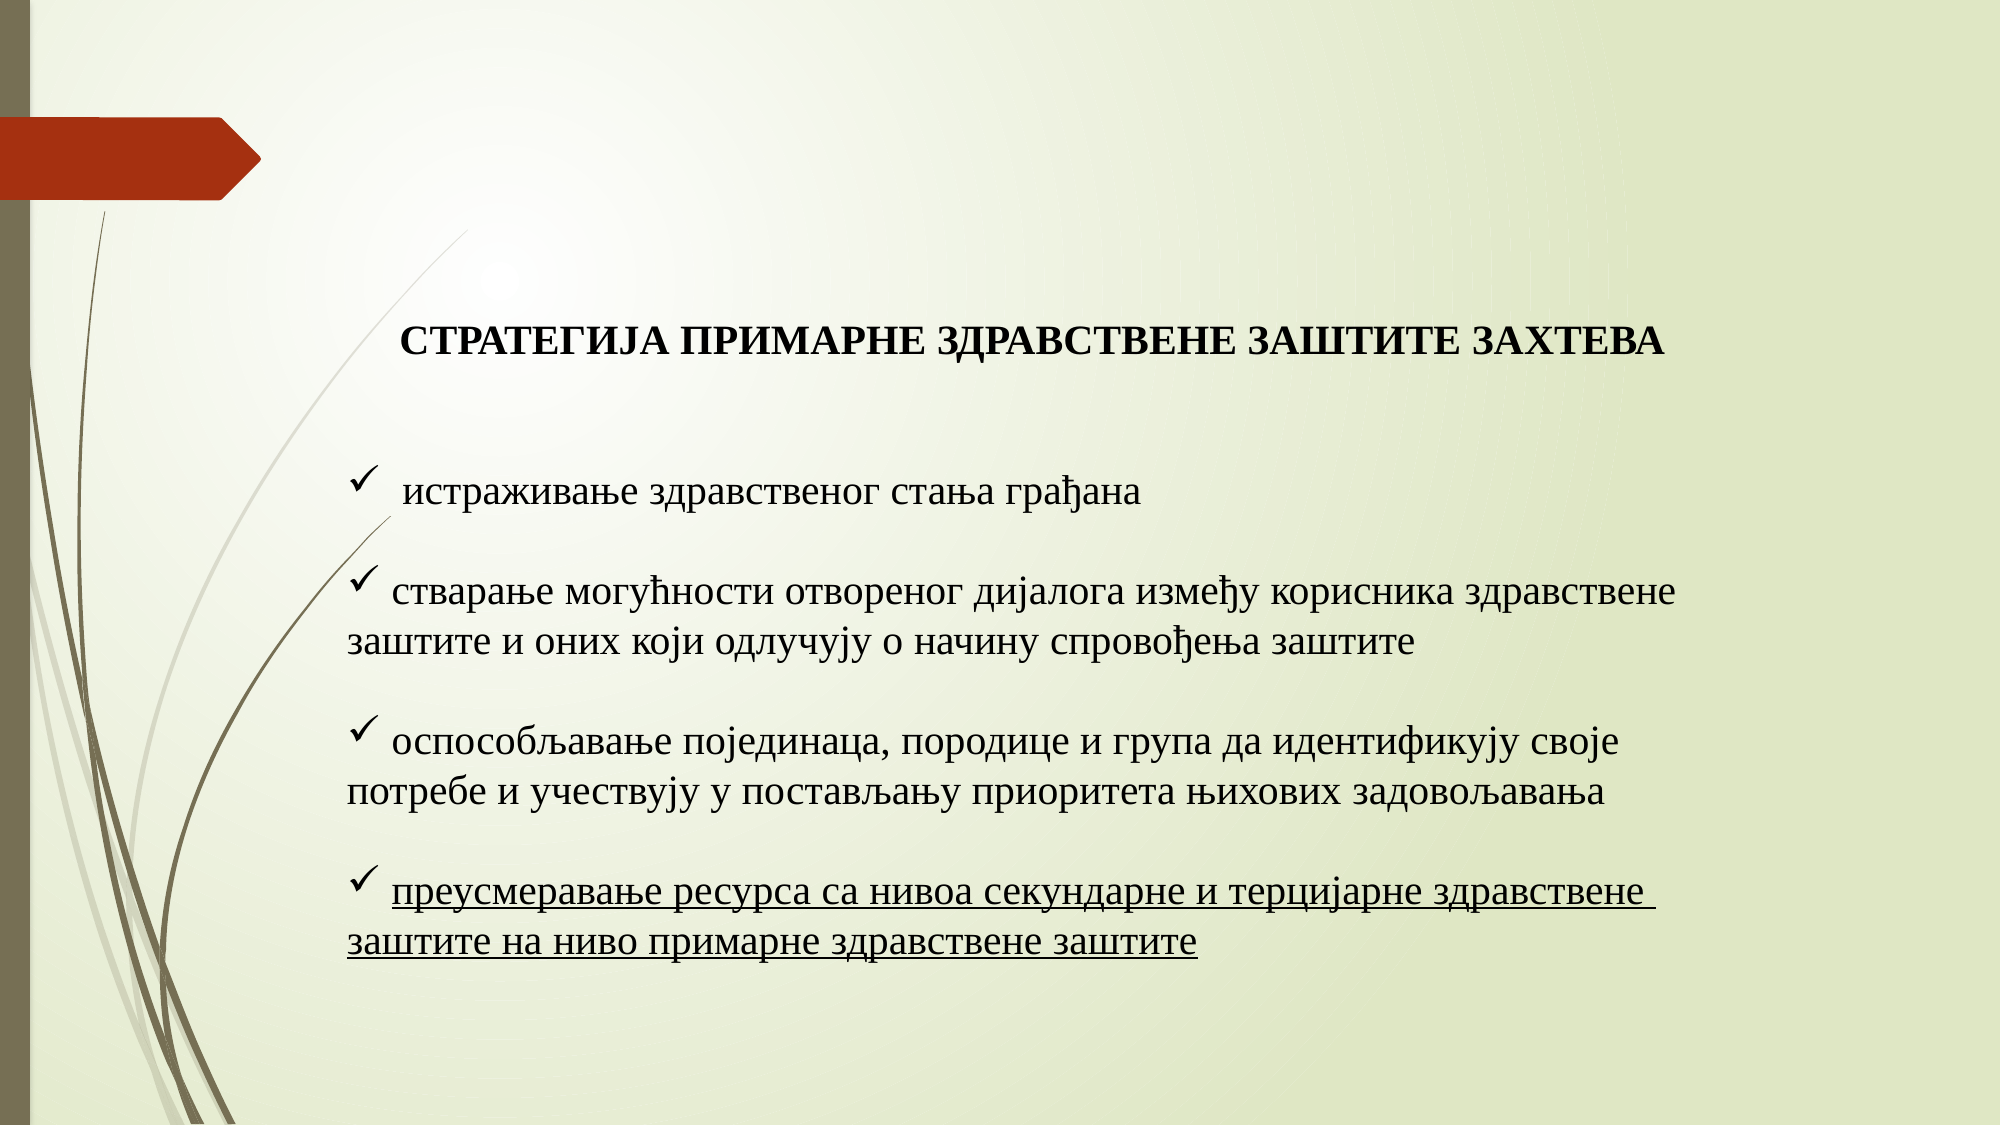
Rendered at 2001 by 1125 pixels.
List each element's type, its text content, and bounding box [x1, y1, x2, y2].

text_box СТРАТЕГИЈА ПРИМАРНЕ ЗДРАВСТВЕНЕ ЗАШТИТЕ ЗАХТЕВА истраживање здравственог стања грађана стварање могућности отвореног дијалога између корисника здравствене заштите и оних који одлучују о начину спровођења заштите оспособљавање појединаца, породице и група да идентификују своје потребе и учествују у постављању приоритета њихових задовољавања преусмеравање ресурса са нивоа секундарне и терцијарне здравствене заштите на ниво примарне здравствене заштите [332, 140, 1688, 1090]
